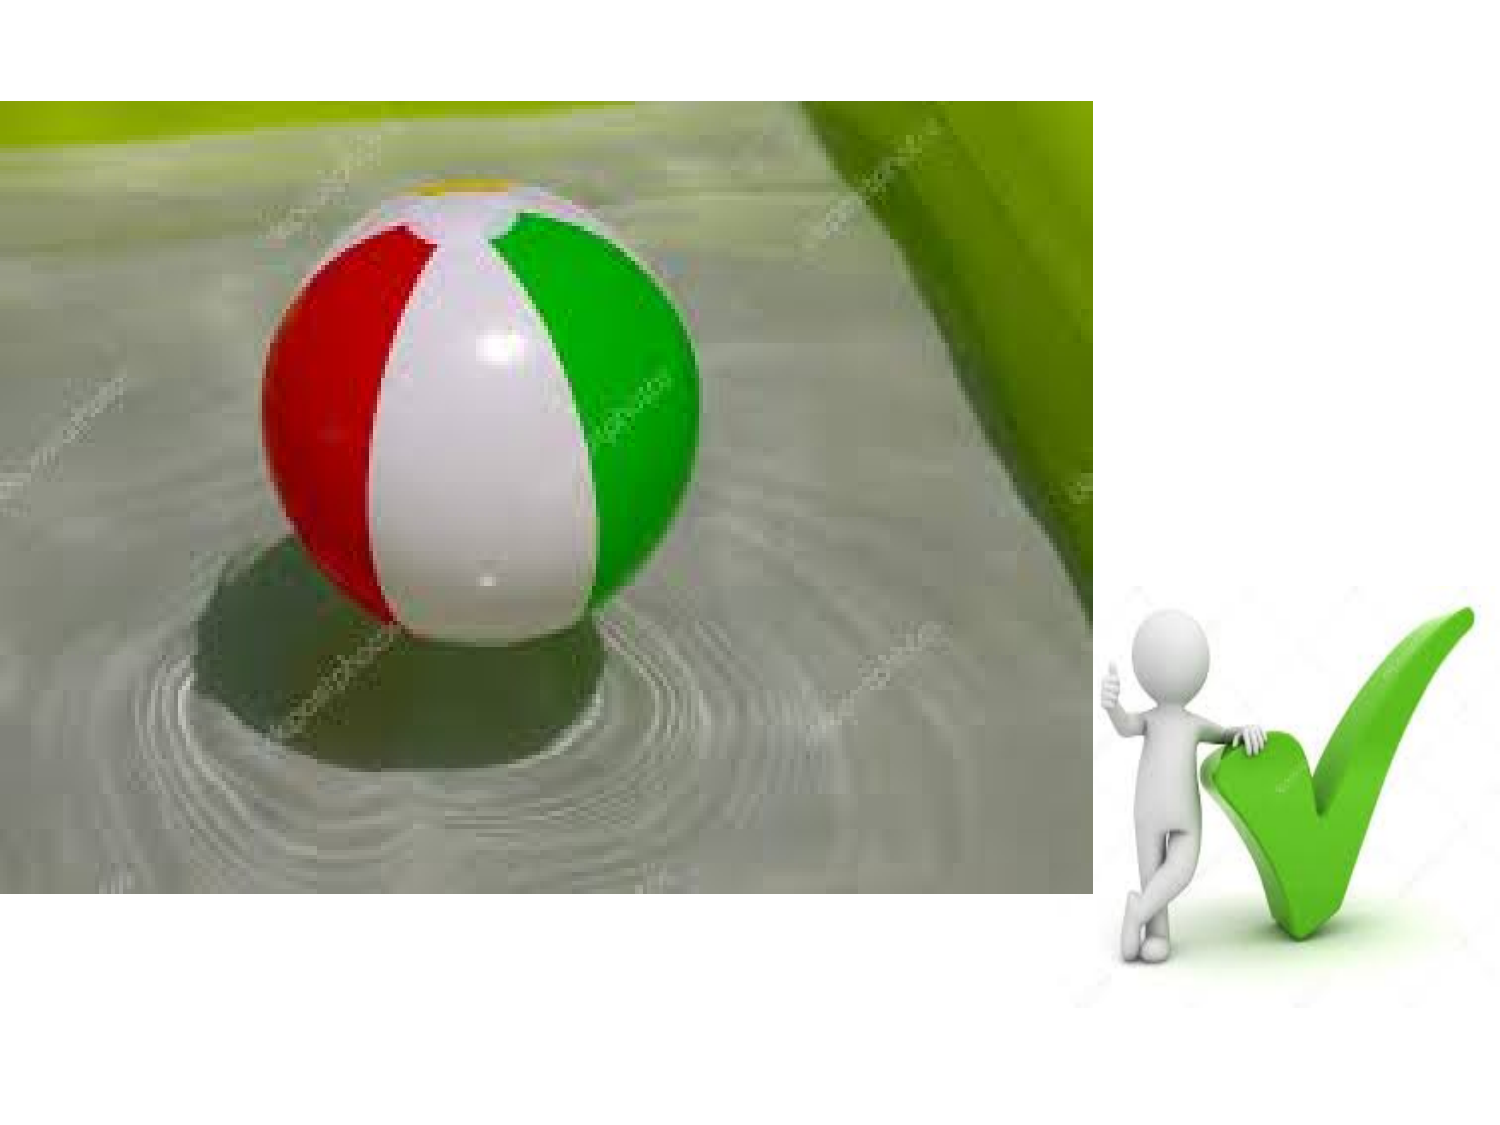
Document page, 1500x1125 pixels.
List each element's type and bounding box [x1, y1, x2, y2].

list [1056, 585, 1500, 1008]
picture [0, 101, 1093, 894]
